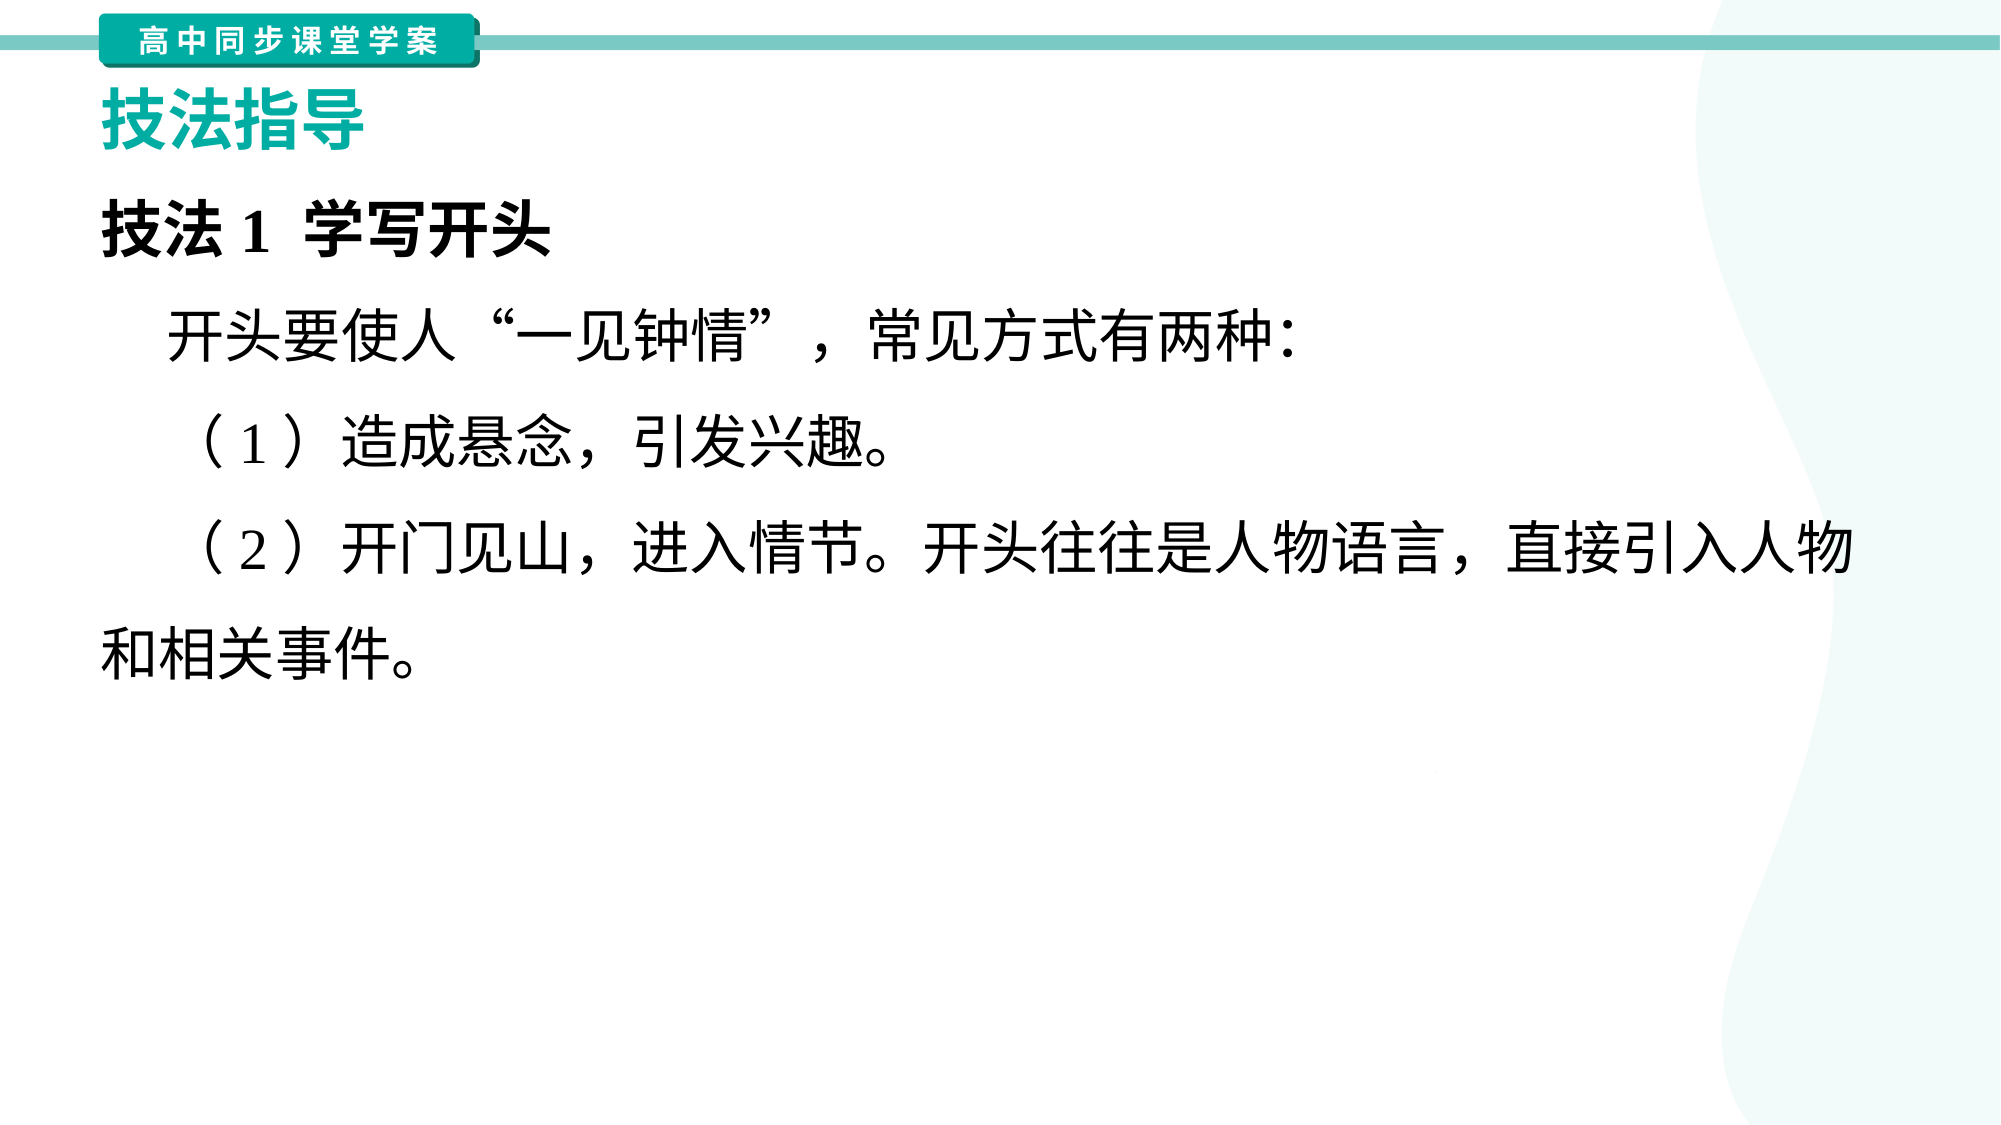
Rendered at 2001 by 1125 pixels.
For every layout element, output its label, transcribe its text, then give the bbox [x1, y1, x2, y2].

picture [0, 0, 2000, 1125]
text_box 开头要使人“一见钟情”，常见方式有两种： （1）造成悬念，引发兴趣。 （2）开门见山，进入情节。开头往往是人物语言，直接引入人物 和相关事件。 [100, 262, 1899, 688]
text_box 技法1 学写开头 [100, 156, 1899, 262]
text_box 技法指导 [100, 76, 1899, 156]
